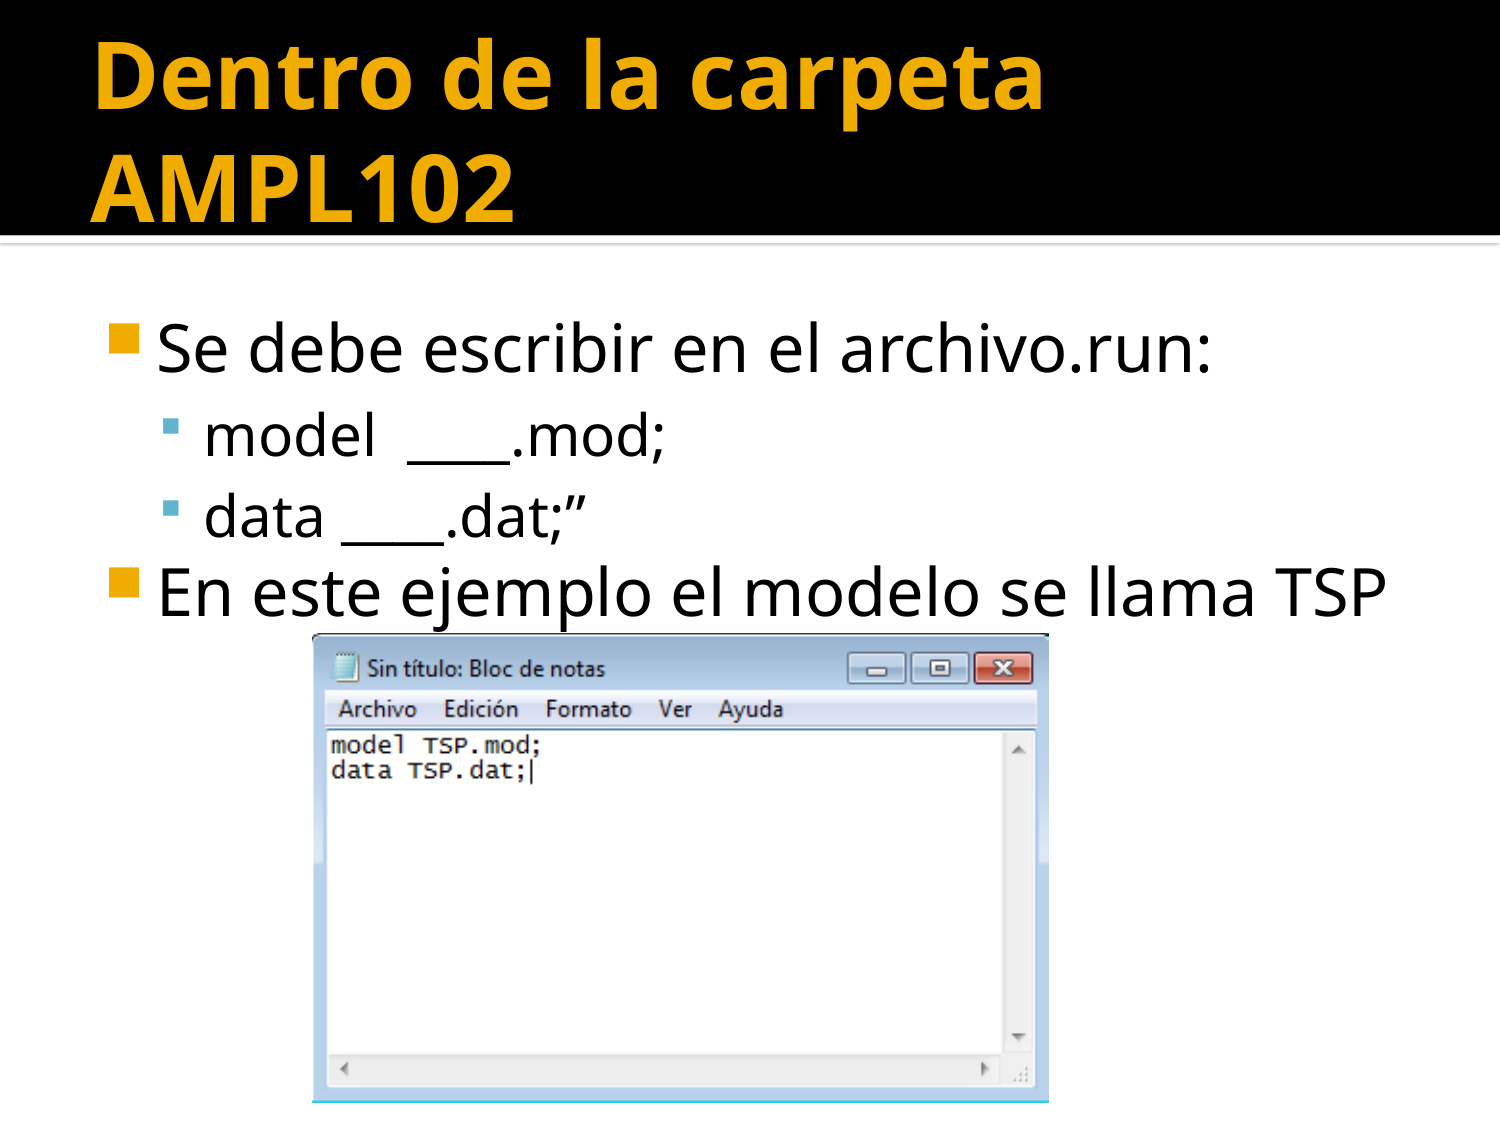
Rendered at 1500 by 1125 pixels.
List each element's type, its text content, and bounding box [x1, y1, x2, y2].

list Se debe escribir en el archivo.run: model ____.mod; data ____.dat;” En este ejemplo el modelo se llama TSP [75, 291, 1425, 1050]
picture [312, 633, 1049, 1104]
title Dentro de la carpeta AMPL102 [75, 25, 1425, 231]
